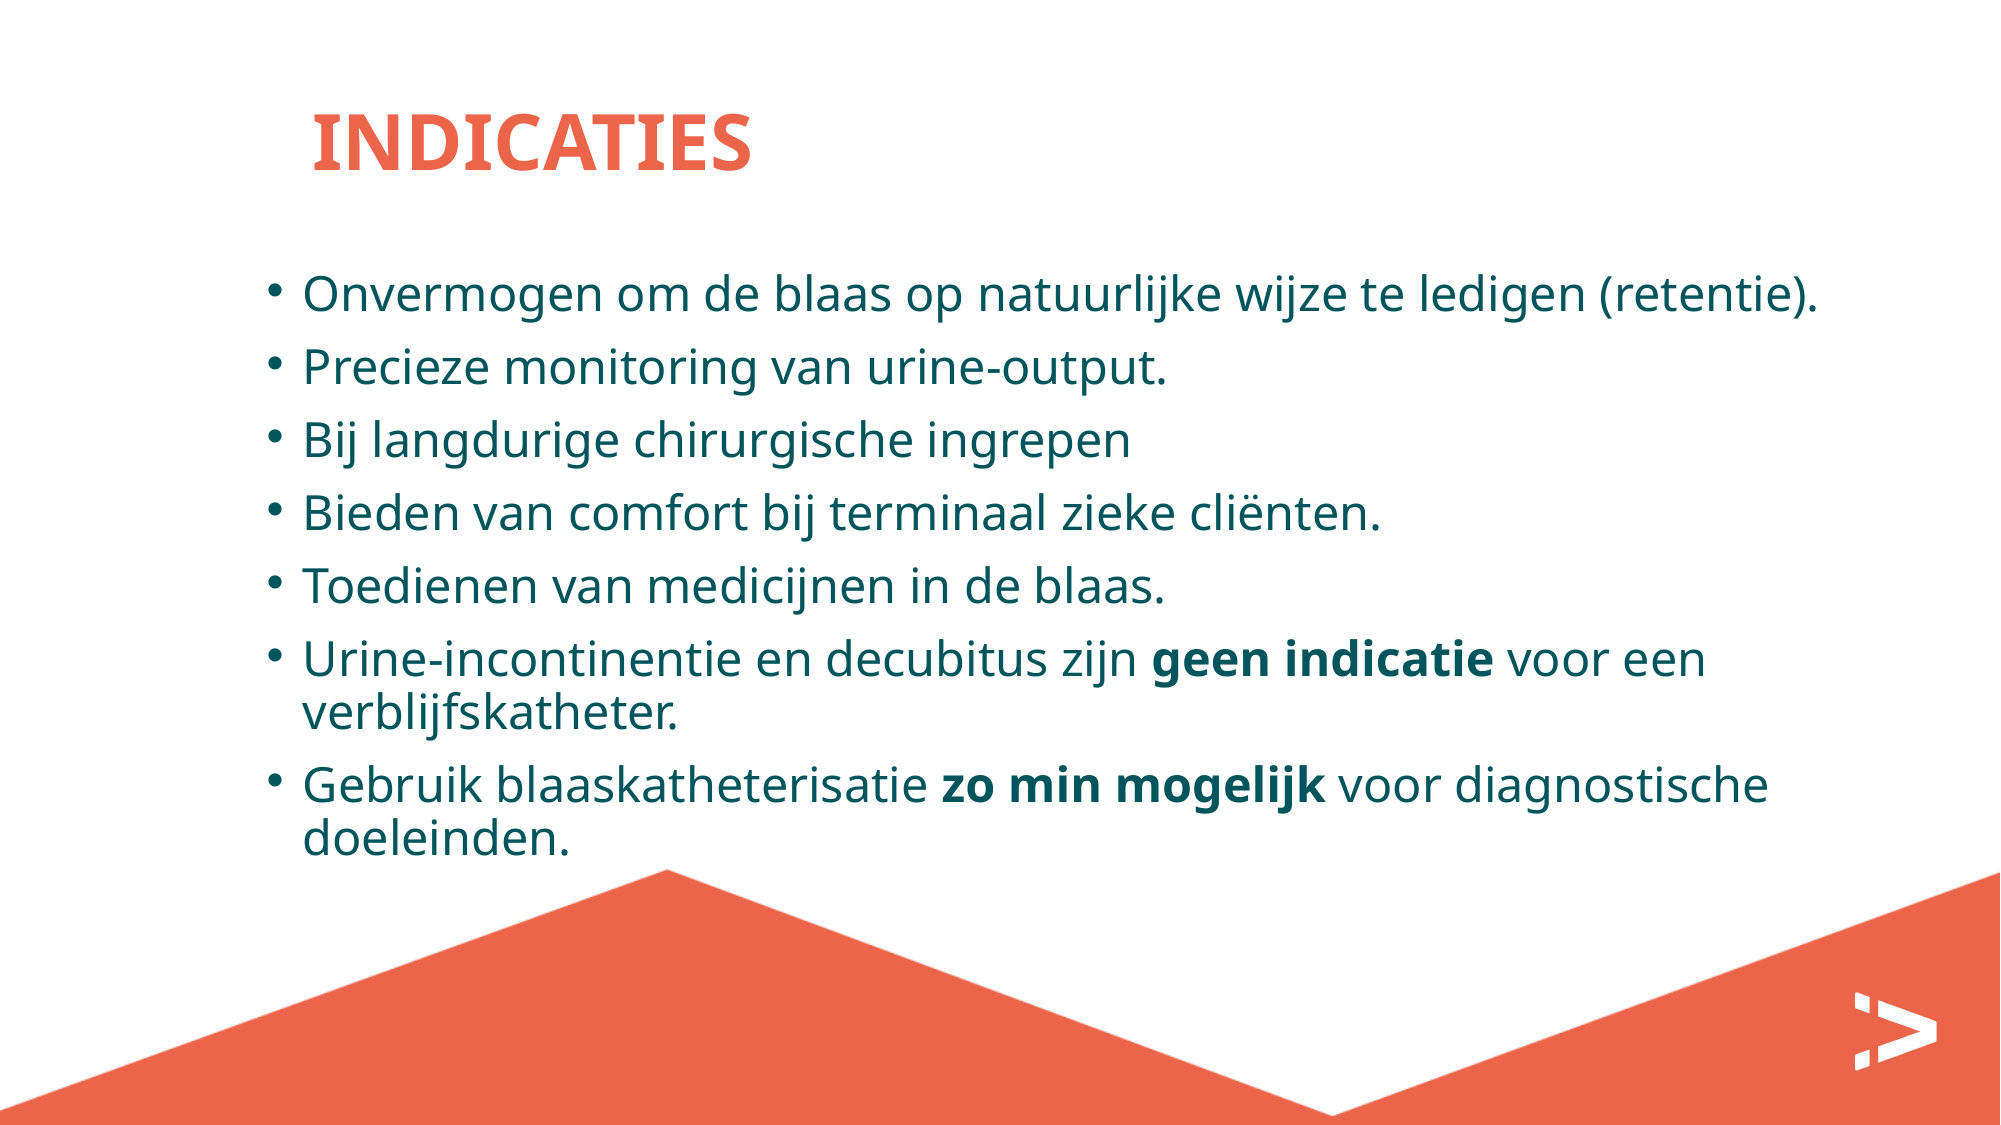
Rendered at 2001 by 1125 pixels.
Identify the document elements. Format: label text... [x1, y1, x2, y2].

title Indicaties [296, 85, 1694, 198]
list Onvermogen om de blaas op natuurlijke wijze te ledigen (retentie). Precieze monitoring van urine-output. Bij langdurige chirurgische ingrepen Bieden van comfort bij terminaal zieke cliënten. Toedienen van medicijnen in de blaas. Urine-incontinentie en decubitus zijn geen indicatie voor een verblijfskatheter. Gebruik blaaskatheterisatie zo min mogelijk voor diagnostische doeleinden. [251, 261, 1838, 919]
picture [0, 0, 2000, 1125]
